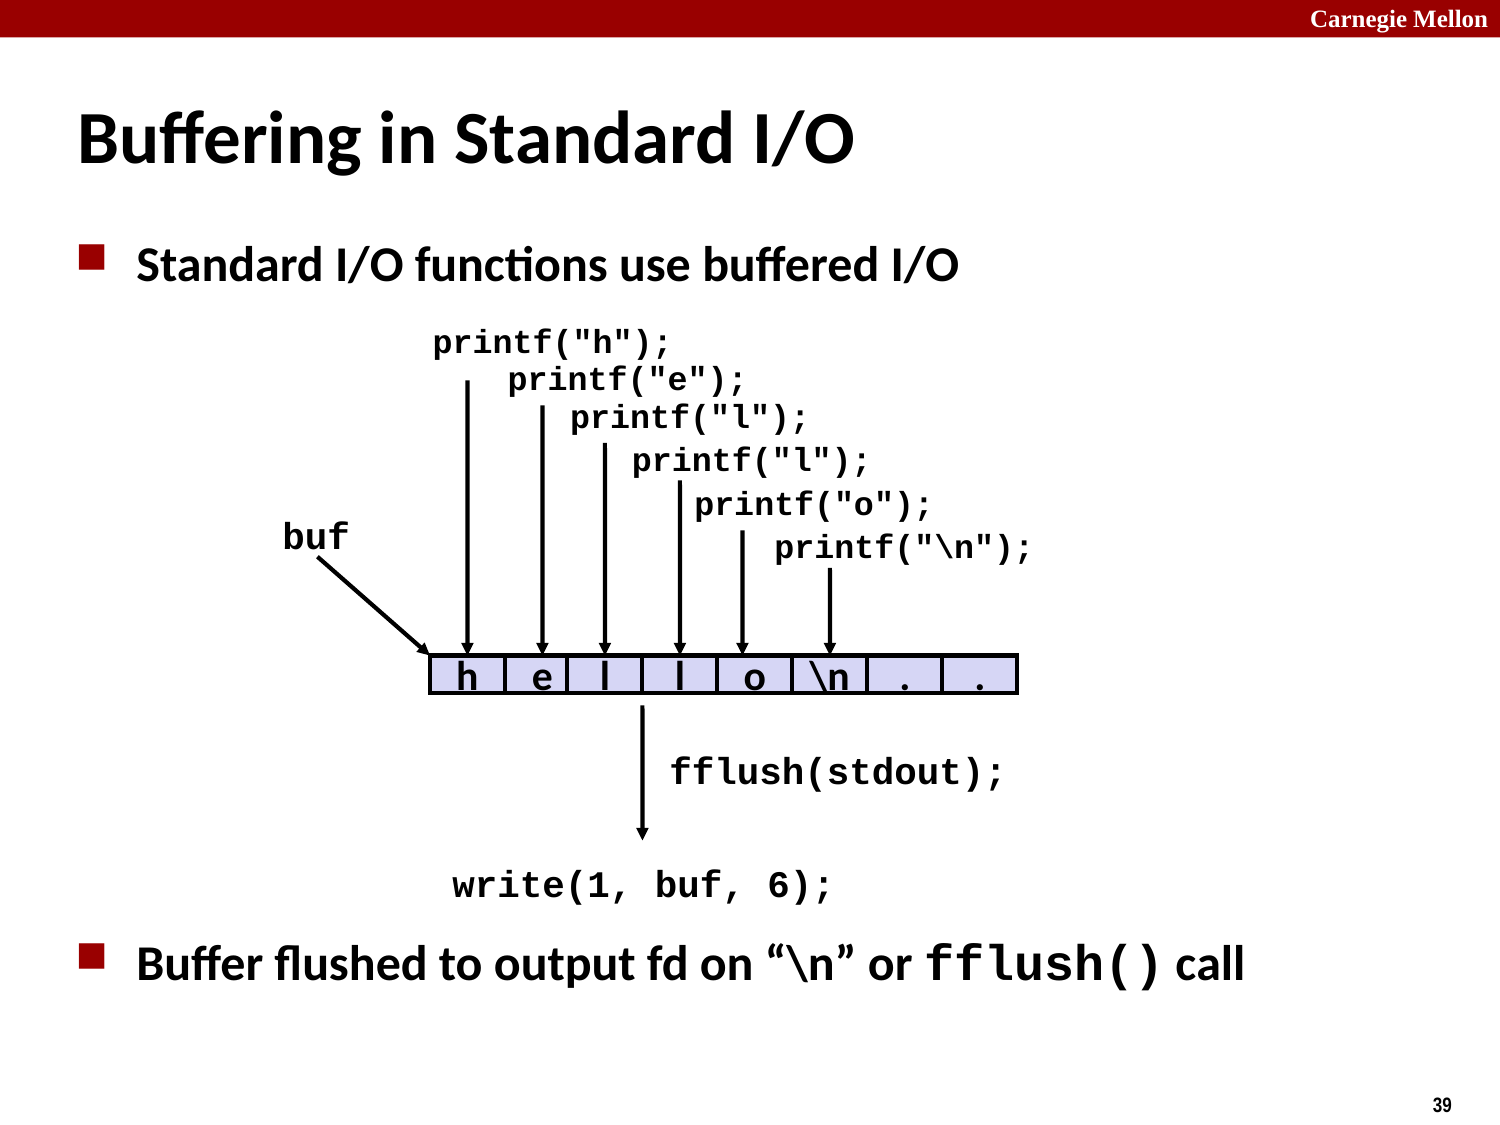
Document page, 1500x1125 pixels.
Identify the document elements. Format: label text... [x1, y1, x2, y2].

text_box printf("h"); [417, 312, 688, 368]
text_box [823, 573, 837, 656]
text_box printf("l"); [555, 387, 826, 443]
text_box printf("l"); [617, 430, 887, 486]
text_box . [942, 655, 1018, 693]
list Standard I/O functions use buffered I/O Buffer flushed to output fd on “\n” or fflush() call [64, 223, 1361, 1040]
text_box [736, 530, 749, 656]
text_box l [642, 655, 717, 693]
text_box e [504, 655, 567, 693]
text_box write(1, buf, 6); [437, 852, 850, 912]
text_box buf [267, 504, 365, 565]
text_box \n [792, 655, 867, 693]
text_box [673, 480, 687, 656]
text_box . [867, 655, 942, 693]
text_box [317, 556, 430, 656]
text_box [461, 380, 474, 656]
text_box fflush(stdout); [654, 739, 1022, 800]
text_box printf("o"); [679, 475, 950, 530]
text_box o [717, 655, 792, 693]
text_box [536, 405, 549, 656]
text_box h [429, 655, 504, 693]
title Buffering in Standard I/O [62, 71, 1309, 197]
text_box printf("\n"); [759, 517, 1050, 573]
text_box [636, 705, 649, 841]
text_box [598, 442, 612, 656]
text_box printf("e"); [492, 349, 763, 405]
text_box l [567, 655, 642, 693]
